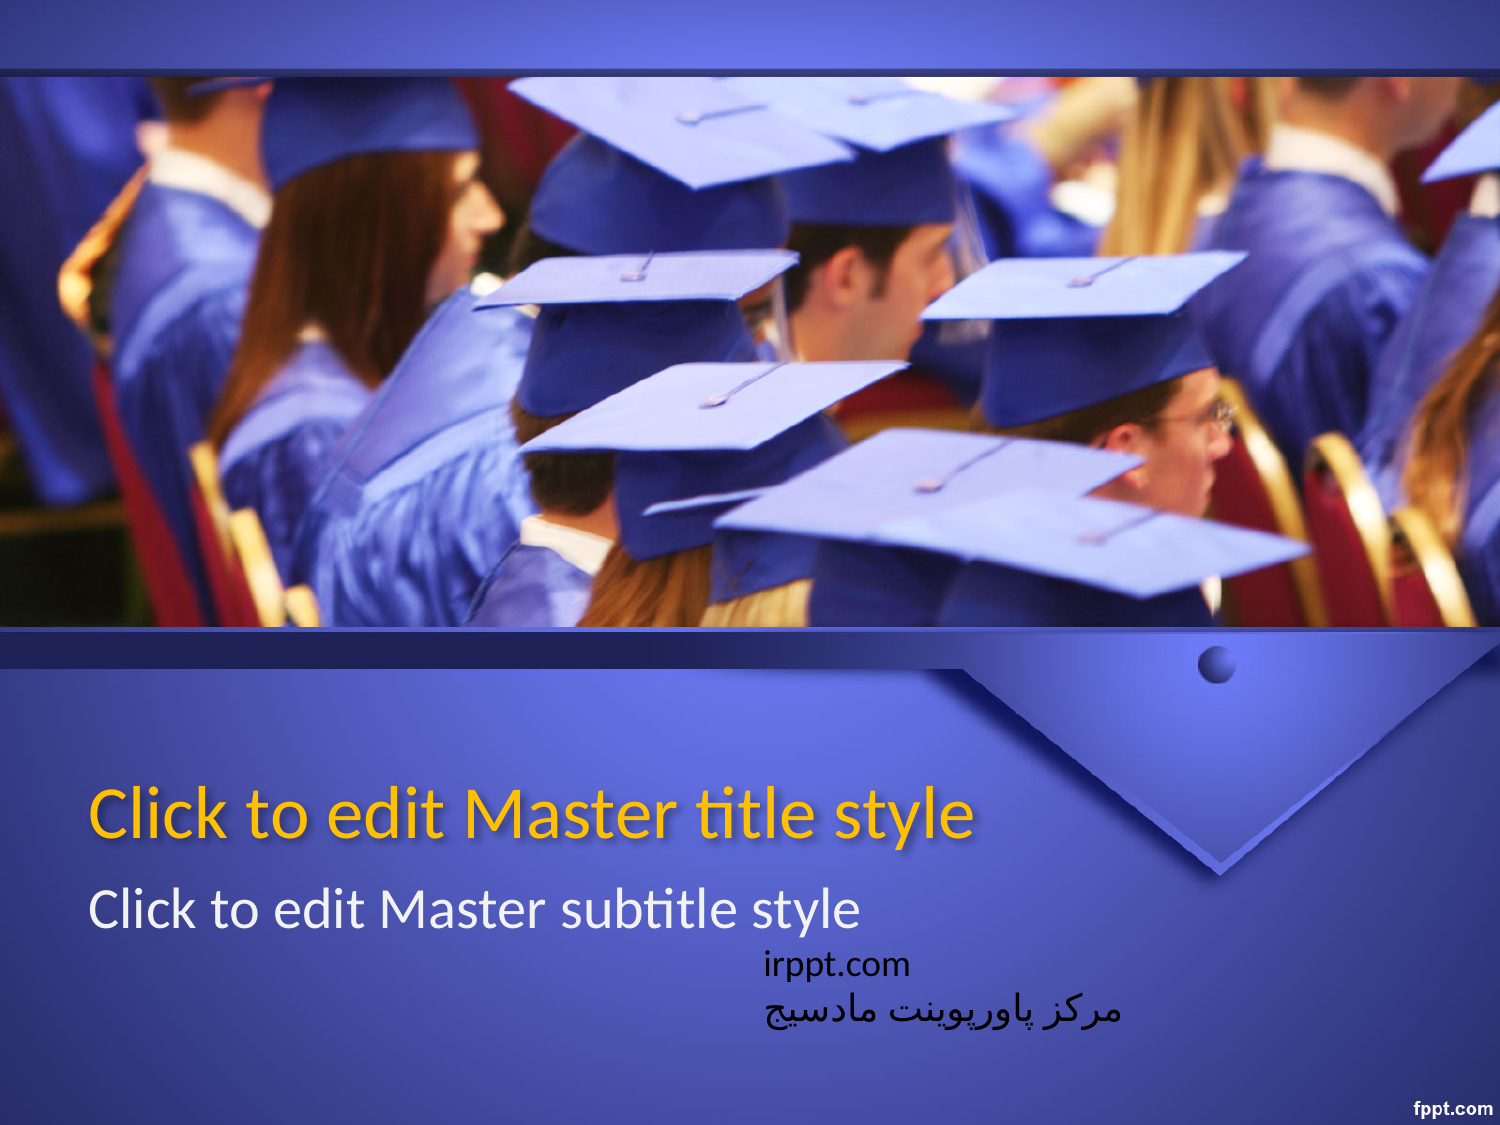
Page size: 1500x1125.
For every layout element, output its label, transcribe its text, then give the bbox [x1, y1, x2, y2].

title Click to edit Master title style [73, 737, 1349, 879]
picture [0, 0, 1500, 1125]
text_box irppt.com مرکز پاورپوینت مادسیج [748, 931, 1499, 1037]
subtitle Click to edit Master subtitle style [73, 863, 1124, 1001]
